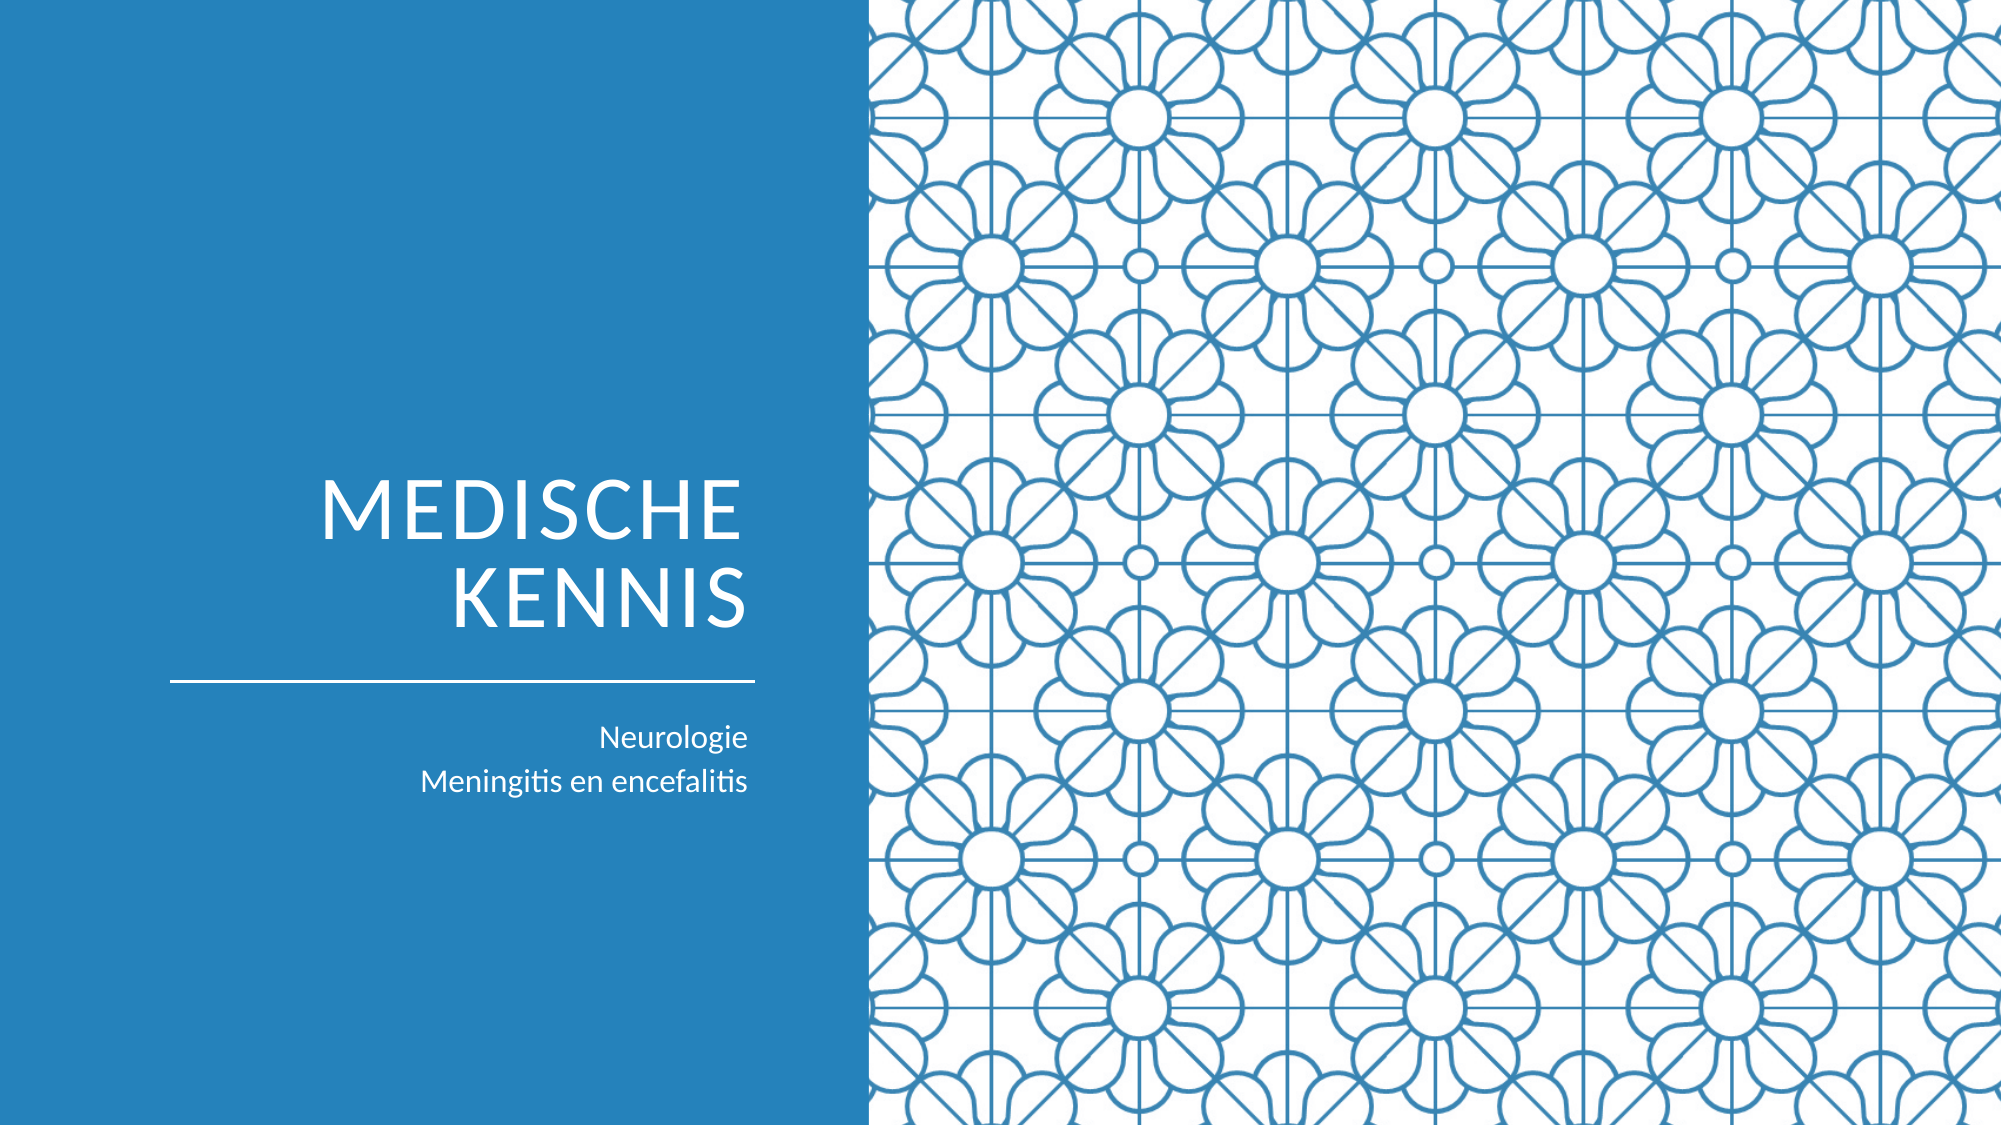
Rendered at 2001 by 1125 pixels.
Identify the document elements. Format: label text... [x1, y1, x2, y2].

text_box [868, 0, 2000, 1125]
text_box [0, 0, 868, 1125]
subtitle Neurologie Meningitis en encefalitis [104, 707, 764, 1019]
title Medische kennis [104, 104, 764, 653]
